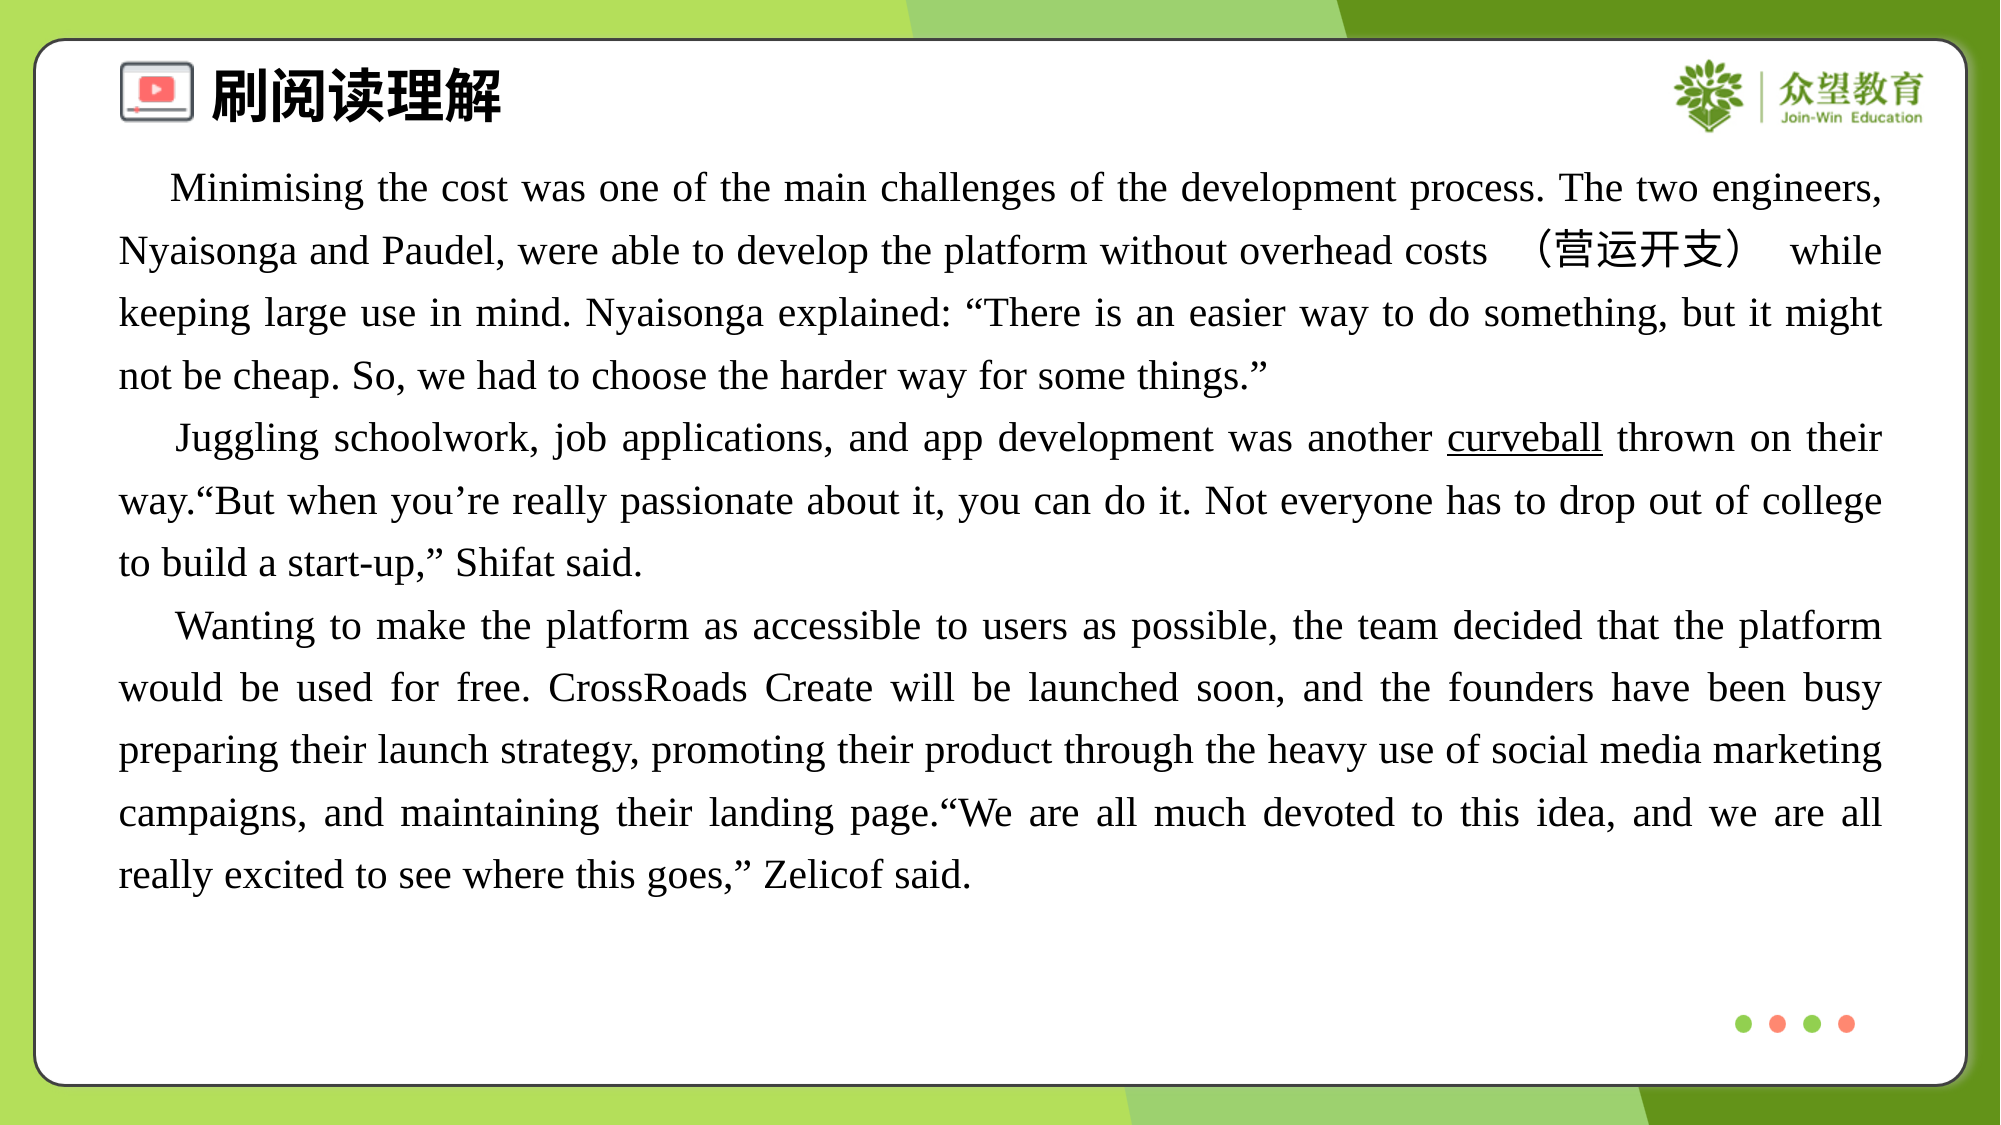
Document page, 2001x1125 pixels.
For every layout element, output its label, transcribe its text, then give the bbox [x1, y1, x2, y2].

text_box Minimising the cost was one of the main challenges of the development process. The two engineers, Nyaisonga and Paudel, were able to develop the platform without overhead costs （营运开支） while keeping large use in mind. Nyaisonga explained: “There is an easier way to do something, but it might not be cheap. So, we had to choose the harder way for some things.” Juggling schoolwork, job applications, and app development was another curveball thrown on their way.“But when you’re really passionate about it, you can do it. Not everyone has to drop out of college to build a start-up,” Shifat said. Wanting to make the platform as accessible to users as possible, the team decided that the platform would be used for free. CrossRoads Create will be launched soon, and the founders have been busy preparing their launch strategy, promoting their product through the heavy use of social media marketing campaigns, and maintaining their landing page.“We are all much devoted to this idea, and we are all really excited to see where this goes,” Zelicof said. [118, 147, 1883, 893]
picture [0, 0, 2000, 1125]
